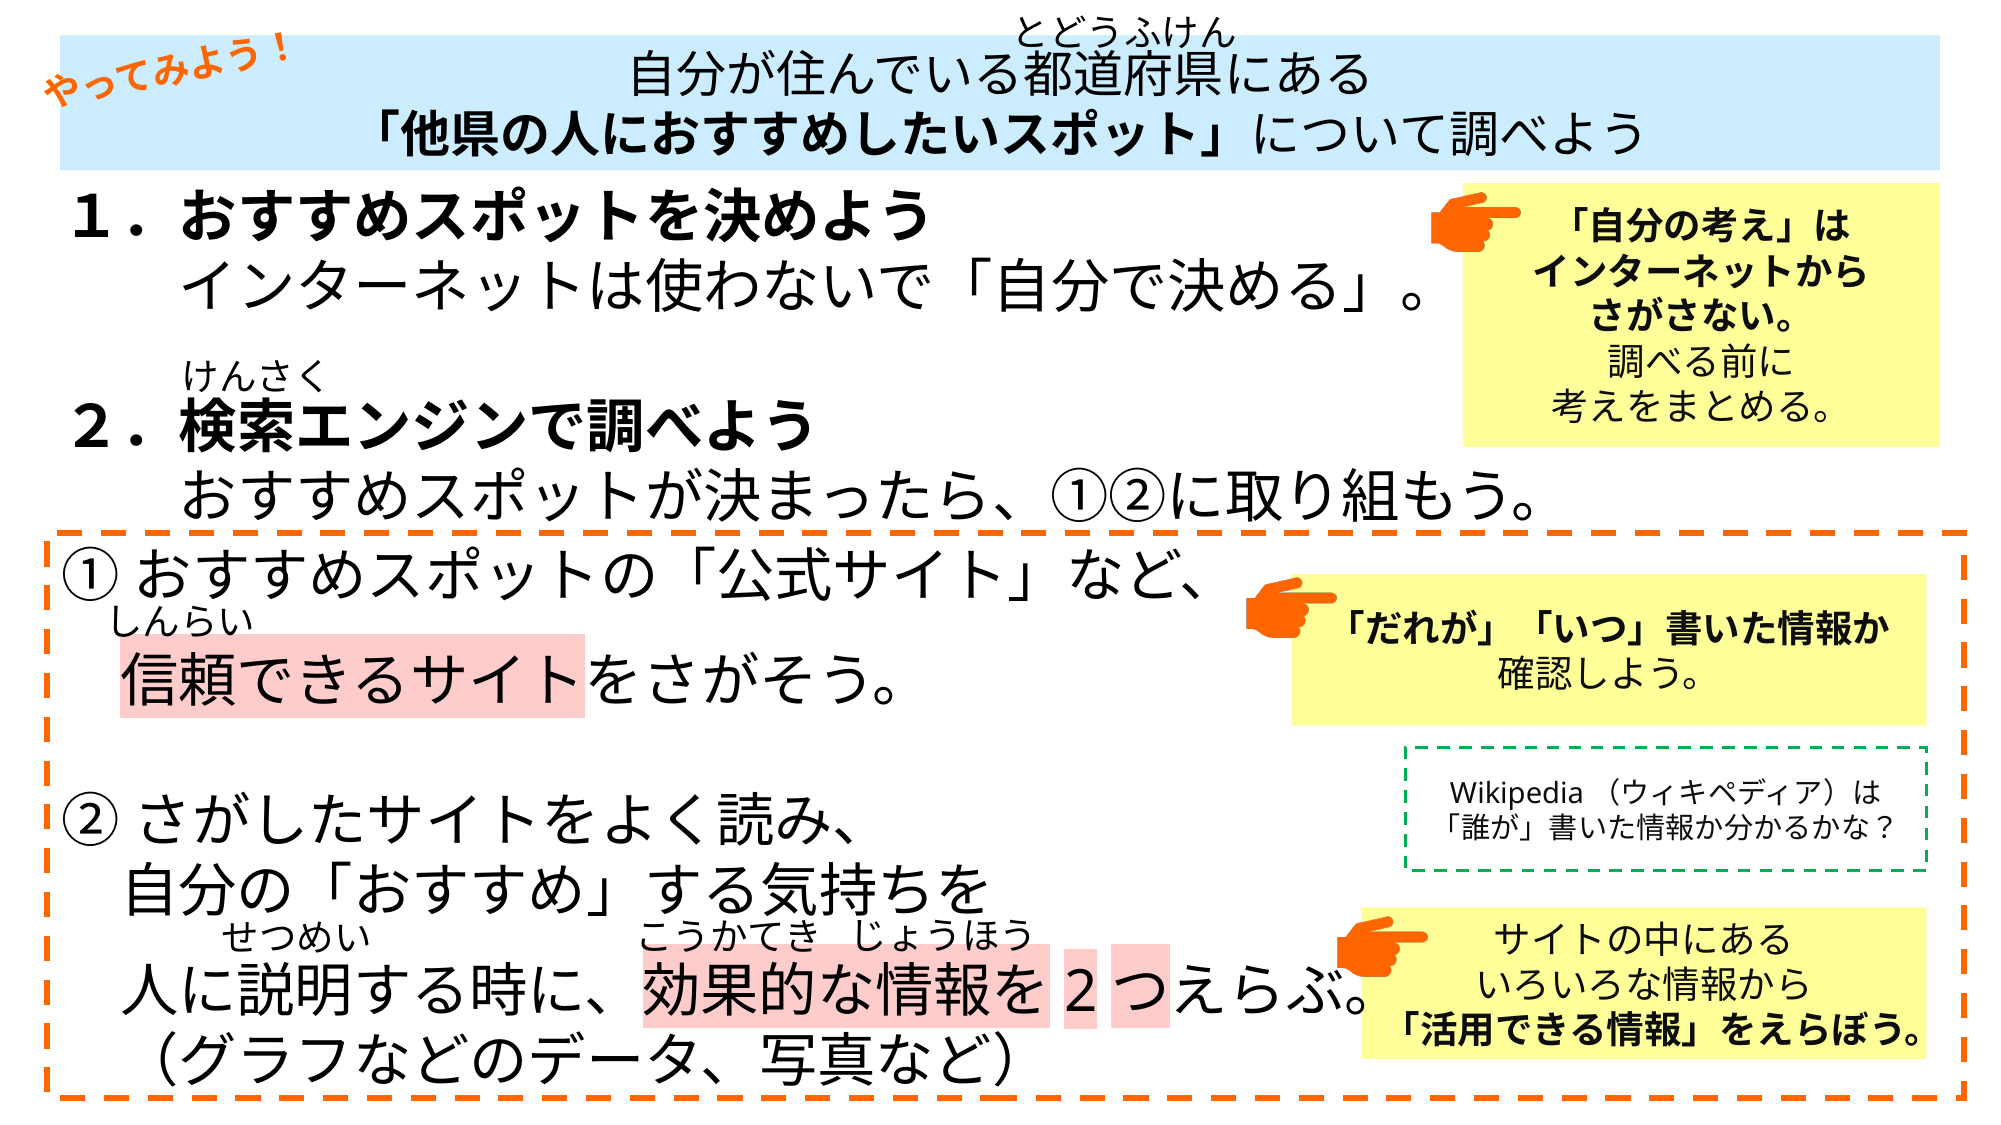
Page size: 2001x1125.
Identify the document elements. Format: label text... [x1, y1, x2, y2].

text_box とどうふけん [989, 0, 1260, 62]
text_box 自分が住んでいる都道府県にある 「他県の人におすすめしたいスポット」について調べよう [60, 35, 1940, 171]
text_box けんさく [159, 345, 354, 406]
text_box やってみよう！ [19, 5, 324, 131]
text_box １．おすすめスポットを決めよう インターネットは使わないで「自分で決める」。 ２．検索エンジンで調べよう おすすめスポットが決まったら、①②に取り組もう。 [46, 170, 1929, 523]
picture [1424, 170, 1528, 274]
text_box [46, 532, 1965, 1099]
text_box 「自分の考え」は インターネットから さがさない。 調べる前に 考えをまとめる。 [1462, 182, 1941, 448]
